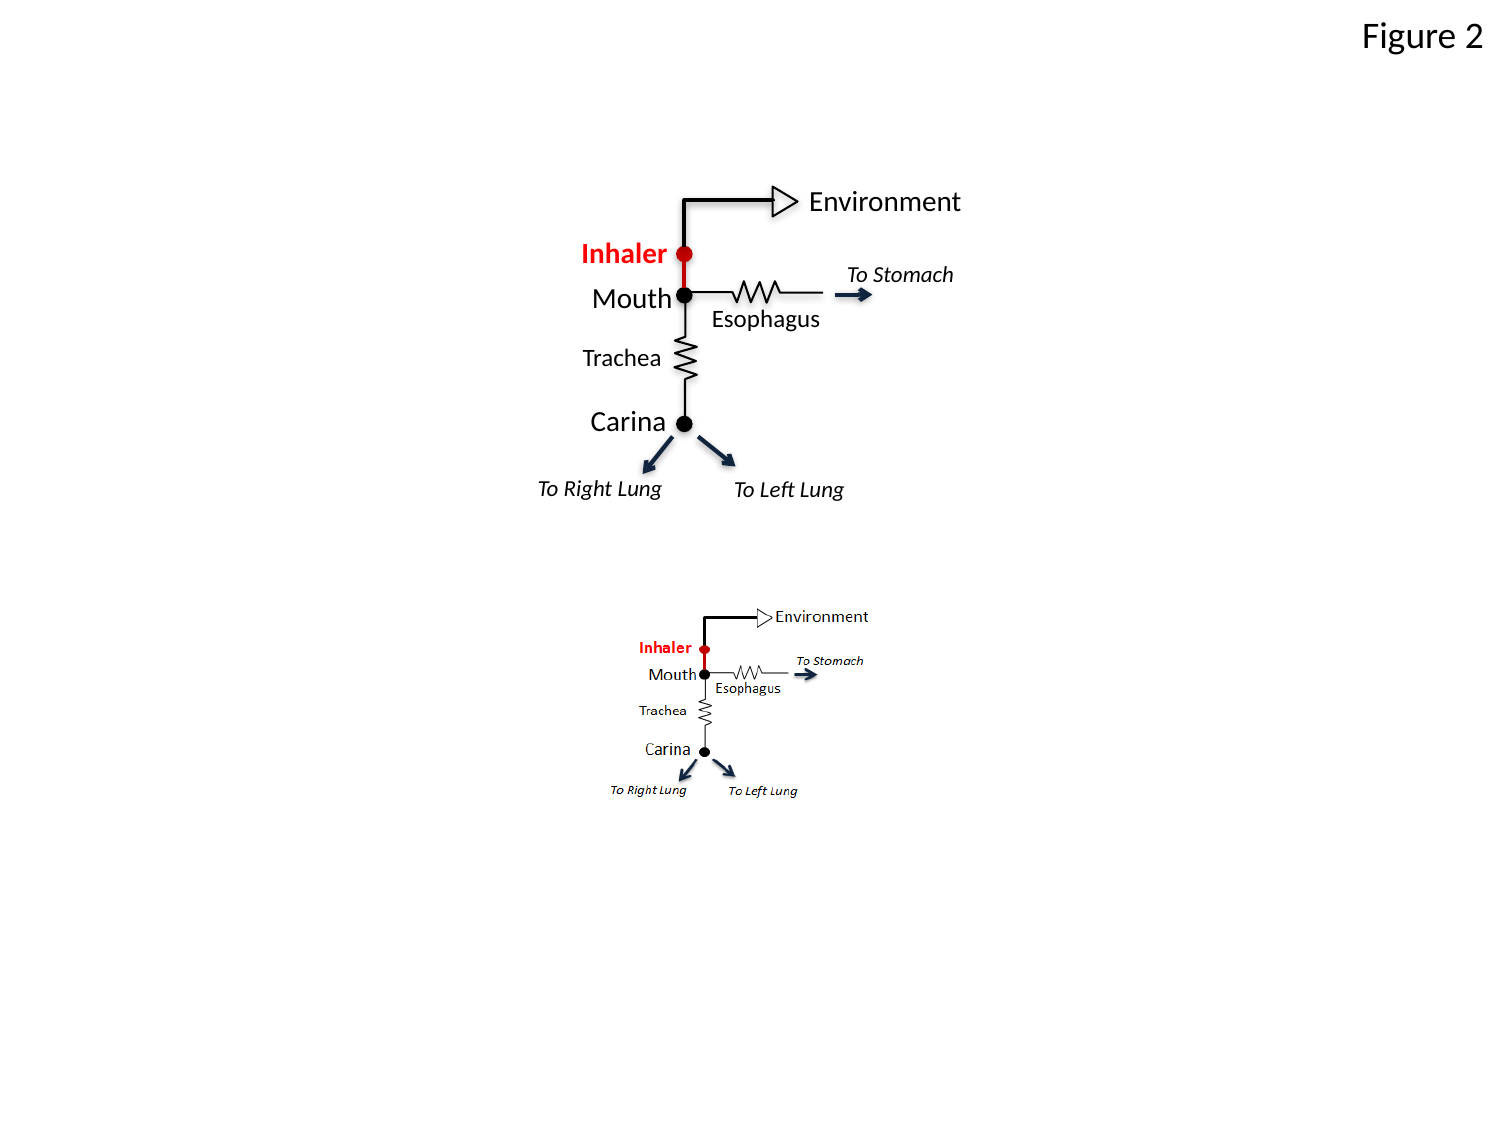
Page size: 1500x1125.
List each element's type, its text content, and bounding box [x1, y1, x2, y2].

text_box Figure 2 [1347, 3, 1499, 63]
picture [599, 599, 883, 809]
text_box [512, 174, 984, 511]
